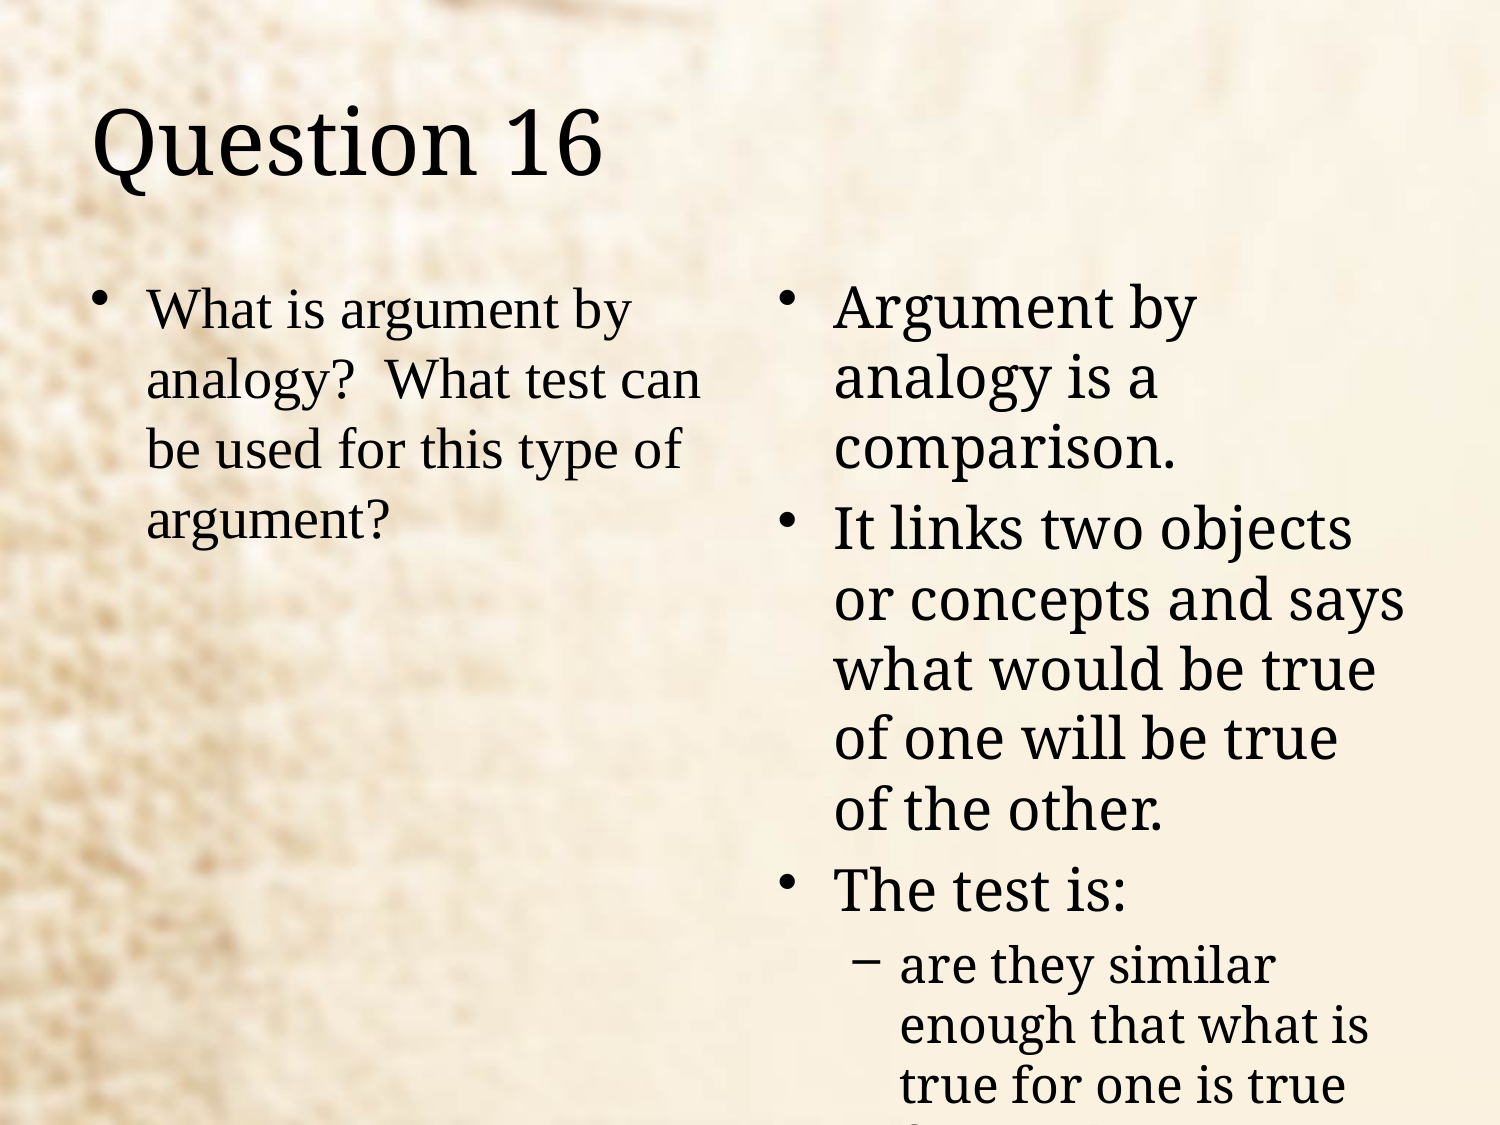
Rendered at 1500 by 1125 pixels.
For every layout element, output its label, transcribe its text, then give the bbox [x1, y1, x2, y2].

picture [0, 0, 1500, 1125]
list Argument by analogy is a comparison. It links two objects or concepts and says what would be true of one will be true of the other. The test is: are they similar enough that what is true for one is true for another? [762, 262, 1426, 1006]
list What is argument by analogy? What test can be used for this type of argument? [74, 262, 738, 1006]
title Question 16 [74, 44, 1426, 233]
